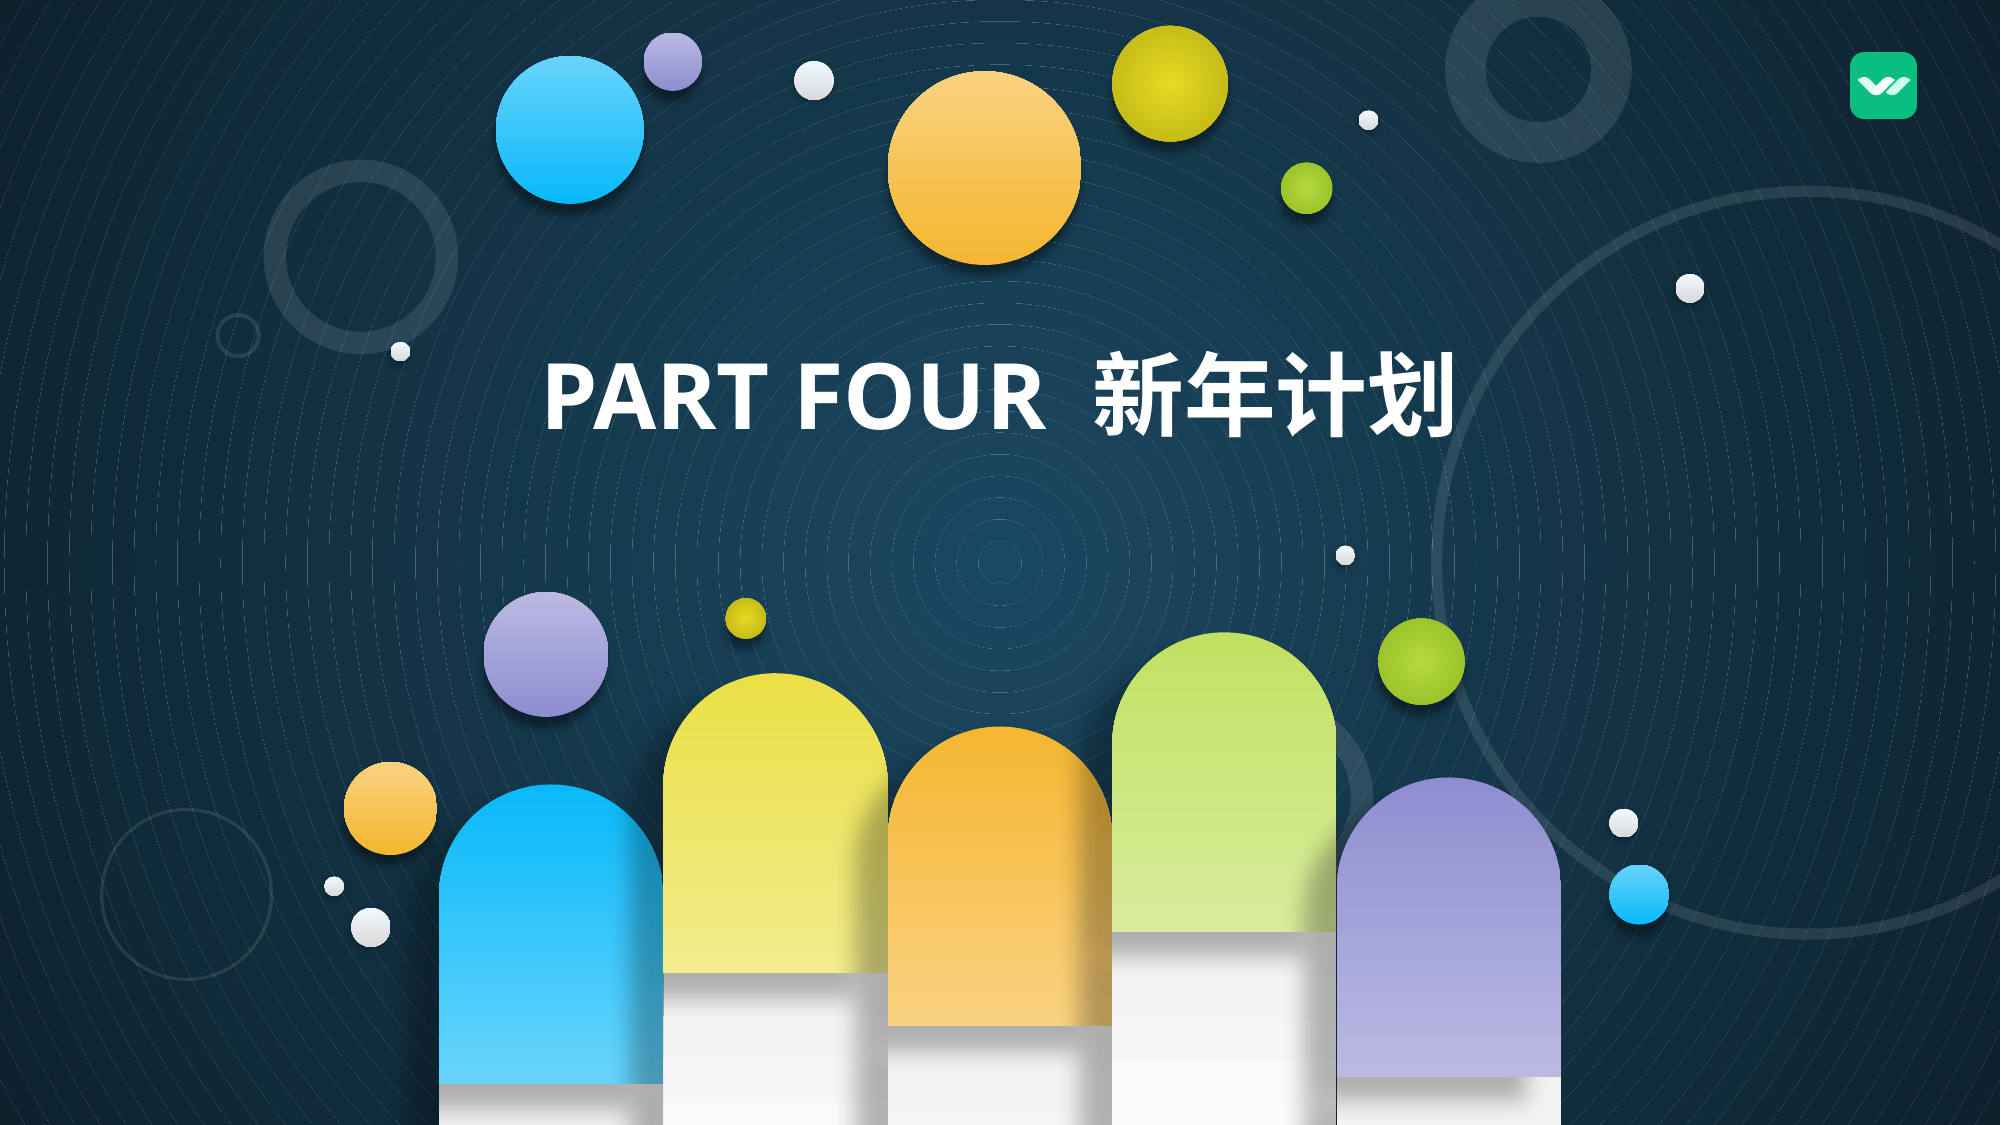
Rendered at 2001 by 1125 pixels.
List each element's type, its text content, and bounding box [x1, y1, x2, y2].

text_box [1377, 617, 1466, 706]
picture [1849, 52, 1917, 119]
text_box [1111, 24, 1229, 143]
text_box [887, 726, 1112, 1125]
text_box [1357, 109, 1380, 132]
text_box [1674, 272, 1706, 304]
text_box [1334, 544, 1357, 567]
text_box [1112, 632, 1337, 1125]
text_box [389, 340, 412, 363]
text_box [886, 70, 1083, 267]
text_box [1608, 863, 1671, 926]
text_box [793, 59, 835, 102]
text_box [642, 31, 703, 92]
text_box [663, 673, 888, 1125]
text_box [350, 906, 392, 948]
text_box [482, 590, 610, 718]
text_box [494, 55, 645, 205]
text_box [323, 875, 346, 898]
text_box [1336, 777, 1562, 1125]
text_box [1608, 807, 1640, 839]
text_box [343, 761, 438, 857]
text_box PART FOUR 新年计划 [525, 330, 1475, 456]
text_box [1279, 161, 1334, 215]
text_box [724, 597, 768, 640]
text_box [438, 784, 663, 1125]
